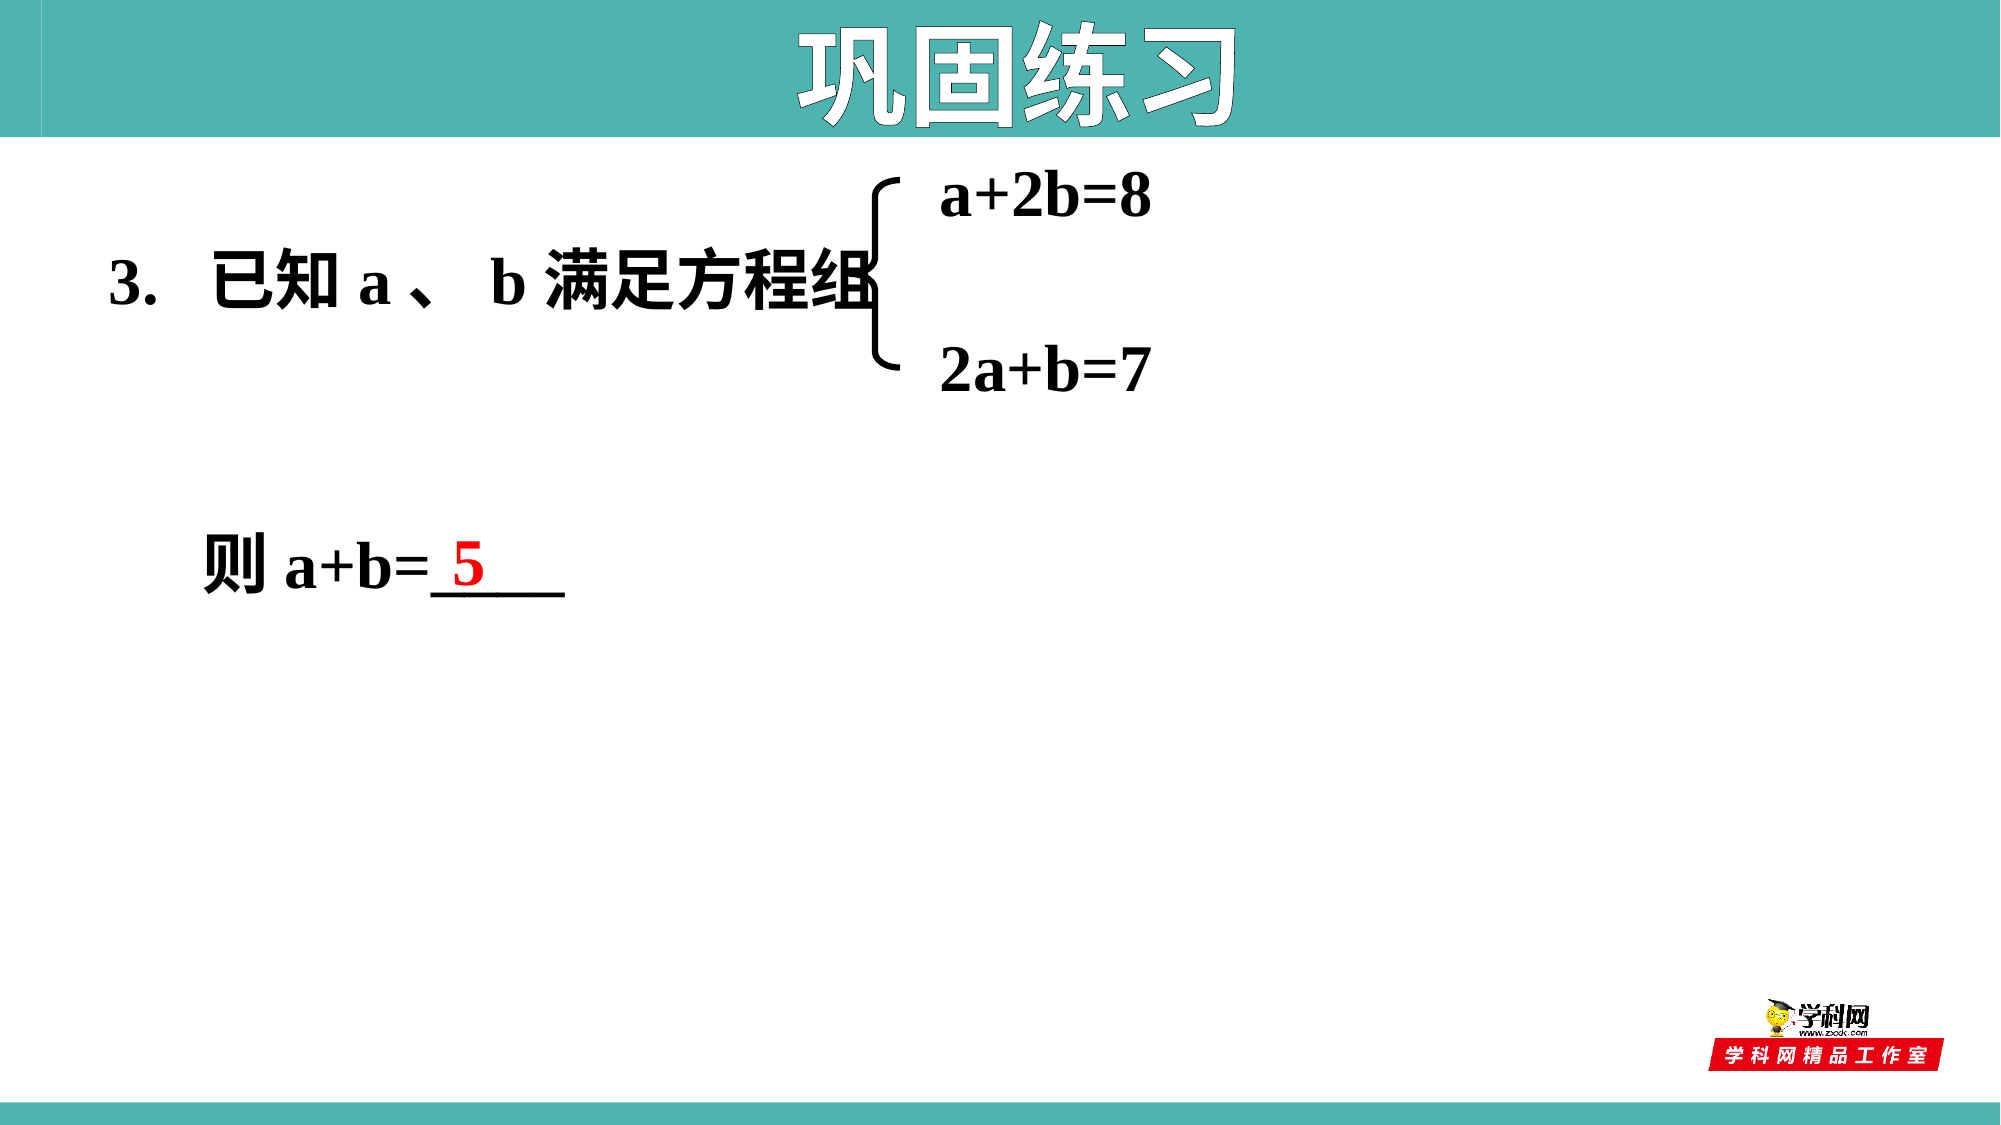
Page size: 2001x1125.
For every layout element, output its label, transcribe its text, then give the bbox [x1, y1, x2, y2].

text_box 2a+b=7 [924, 317, 1169, 413]
picture [1766, 999, 1869, 1037]
text_box a+2b=8 [924, 149, 1169, 238]
text_box 3. 已知a、b满足方程组 [94, 230, 892, 325]
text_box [0, 0, 2000, 138]
text_box [874, 180, 901, 368]
text_box [0, 1100, 2000, 1125]
text_box 5 [437, 511, 501, 607]
text_box 则a+b=____ [187, 514, 609, 610]
picture [1708, 1038, 1944, 1071]
